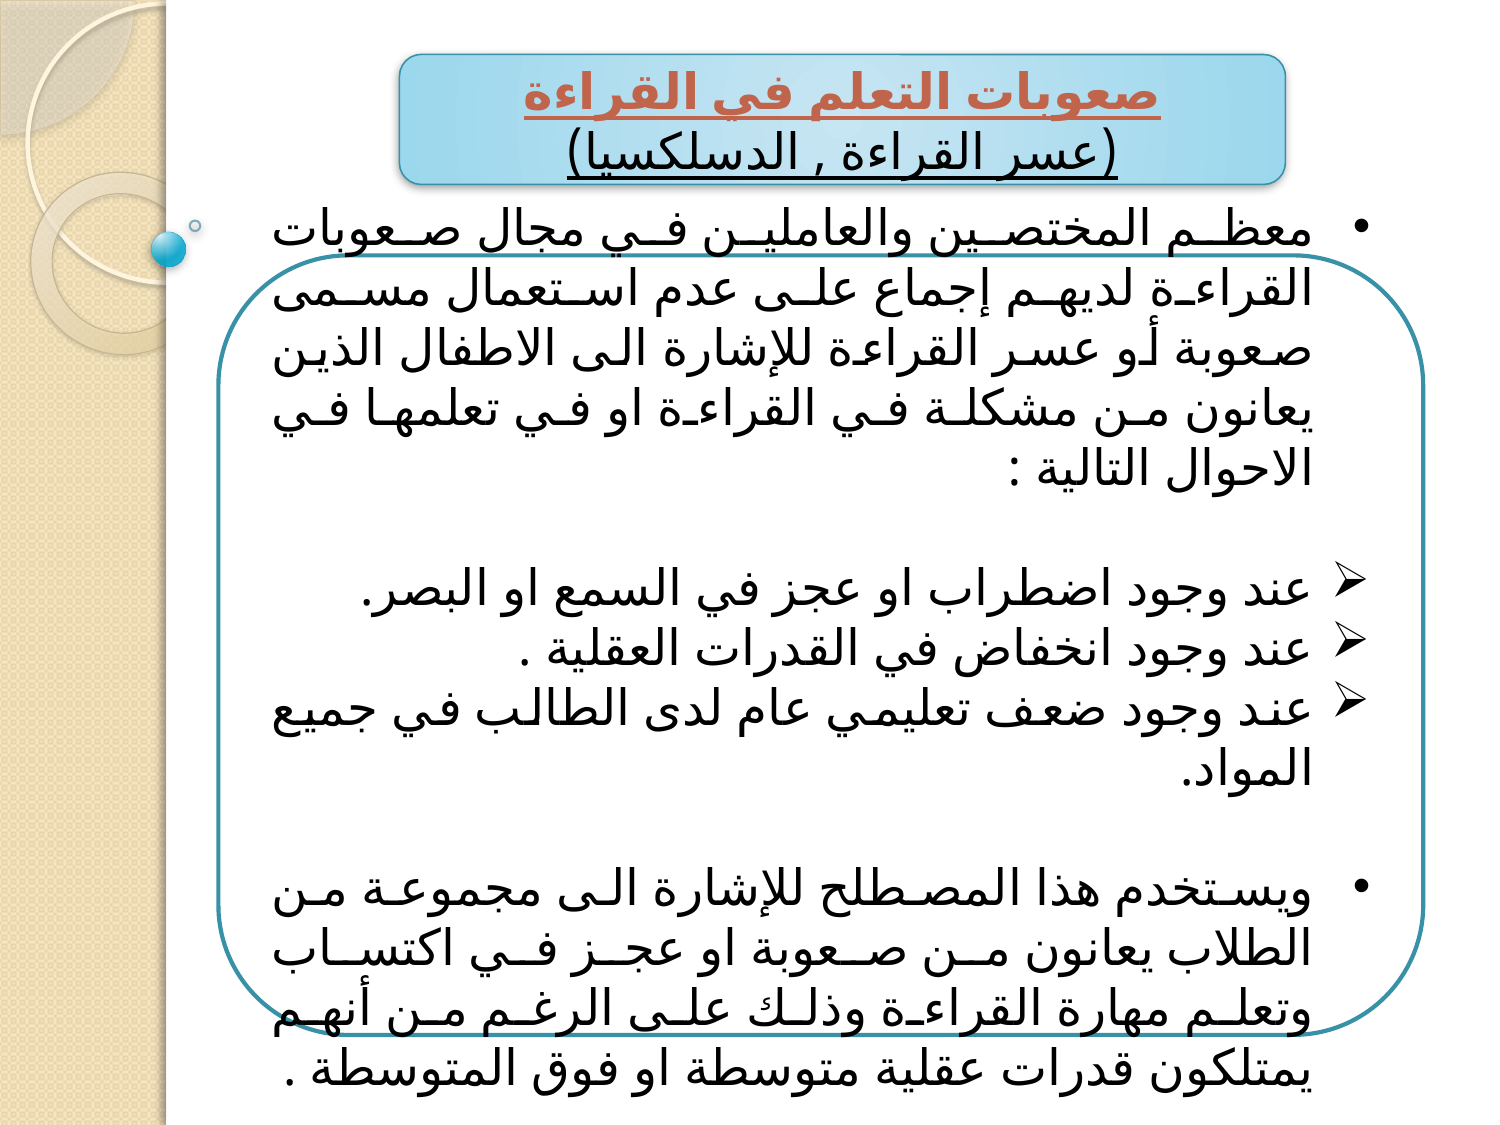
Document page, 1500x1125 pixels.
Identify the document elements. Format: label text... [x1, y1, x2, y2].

text_box صعوبات التعلم في القراءة (عسر القراءة , الدسلكسيا) [398, 53, 1287, 186]
text_box معظم المختصين والعاملين في مجال صعوبات القراءة لديهم إجماع على عدم استعمال مسمى صعوبة أو عسر القراءة للإشارة الى الاطفال الذين يعانون من مشكلة في القراءة او في تعلمها في الاحوال التالية : عند وجود اضطراب او عجز في السمع او البصر. عند وجود انخفاض في القدرات العقلية . عند وجود ضعف تعليمي عام لدى الطالب في جميع المواد. ويستخدم هذا المصطلح للإشارة الى مجموعة من الطلاب يعانون من صعوبة او عجز في اكتساب وتعلم مهارة القراءة وذلك على الرغم من أنهم يمتلكون قدرات عقلية متوسطة او فوق المتوسطة . [216, 253, 1426, 1038]
